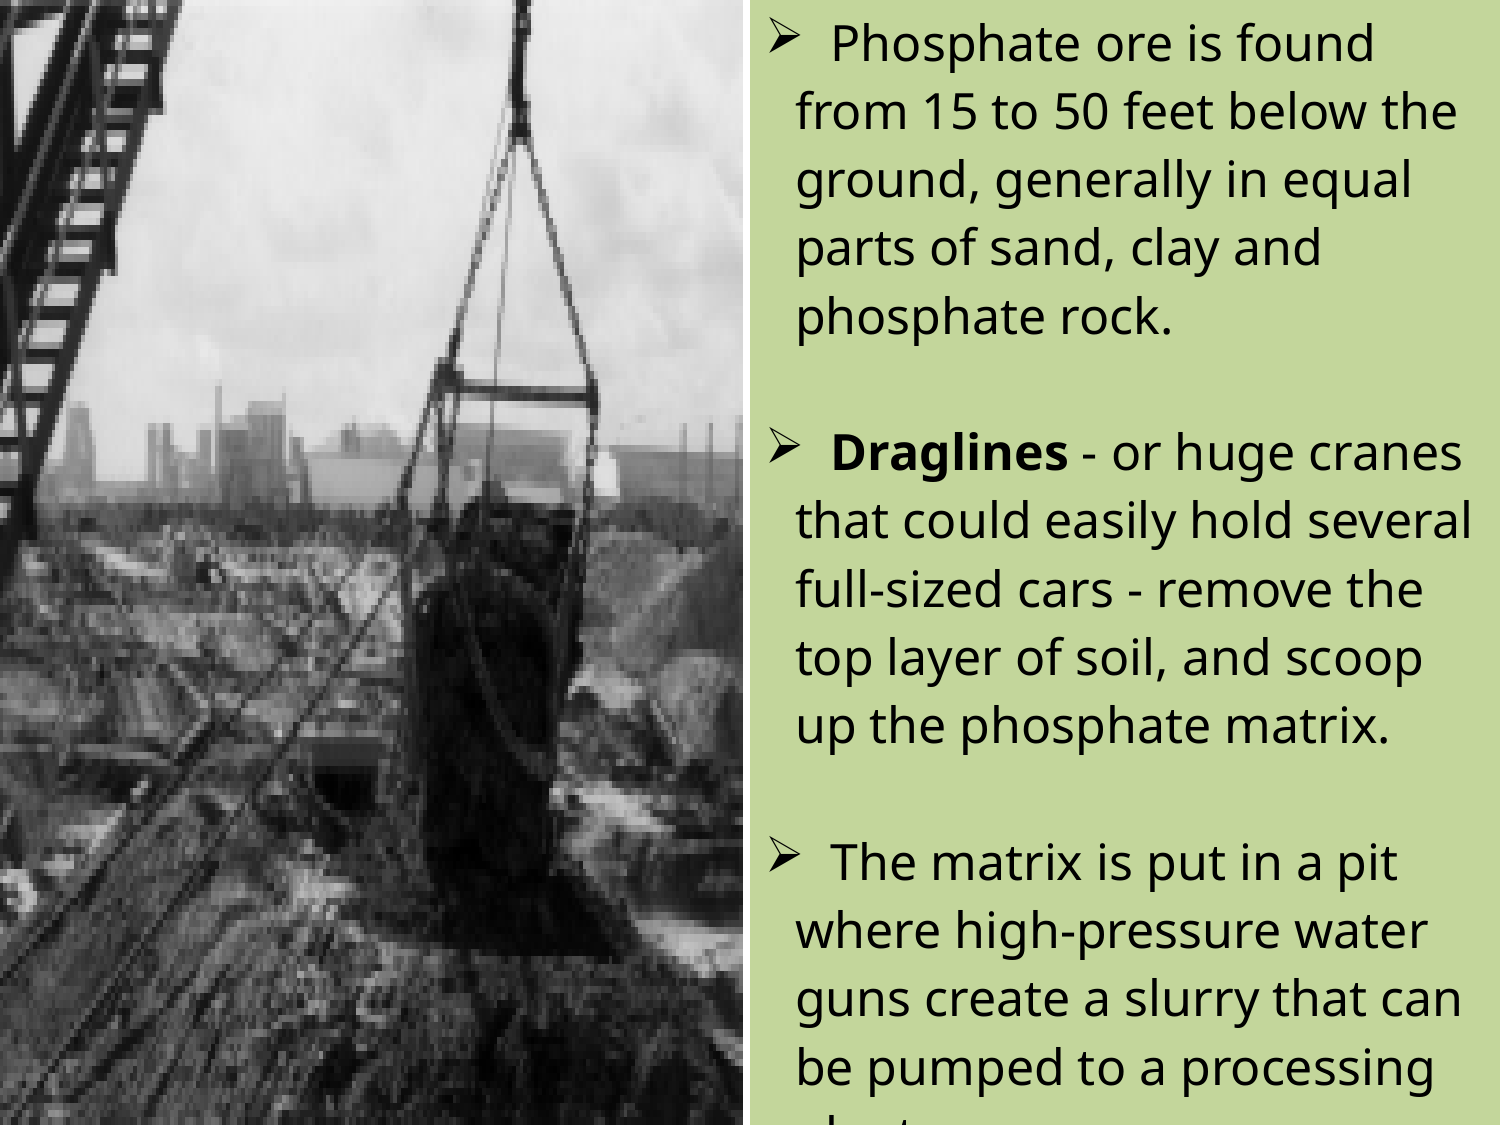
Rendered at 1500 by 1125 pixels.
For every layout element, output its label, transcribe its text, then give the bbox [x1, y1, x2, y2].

table_header Phosphate ore is found from 15 to 50 feet below the ground, generally in equal parts of sand, clay and phosphate rock. Draglines - or huge cranes that could easily hold several full-sized cars - remove the top layer of soil, and scoop up the phosphate matrix. The matrix is put in a pit where high-pressure water guns create a slurry that can be pumped to a processing plant. [750, 0, 1500, 1125]
picture [0, 0, 743, 1125]
table_header [743, 0, 750, 1125]
